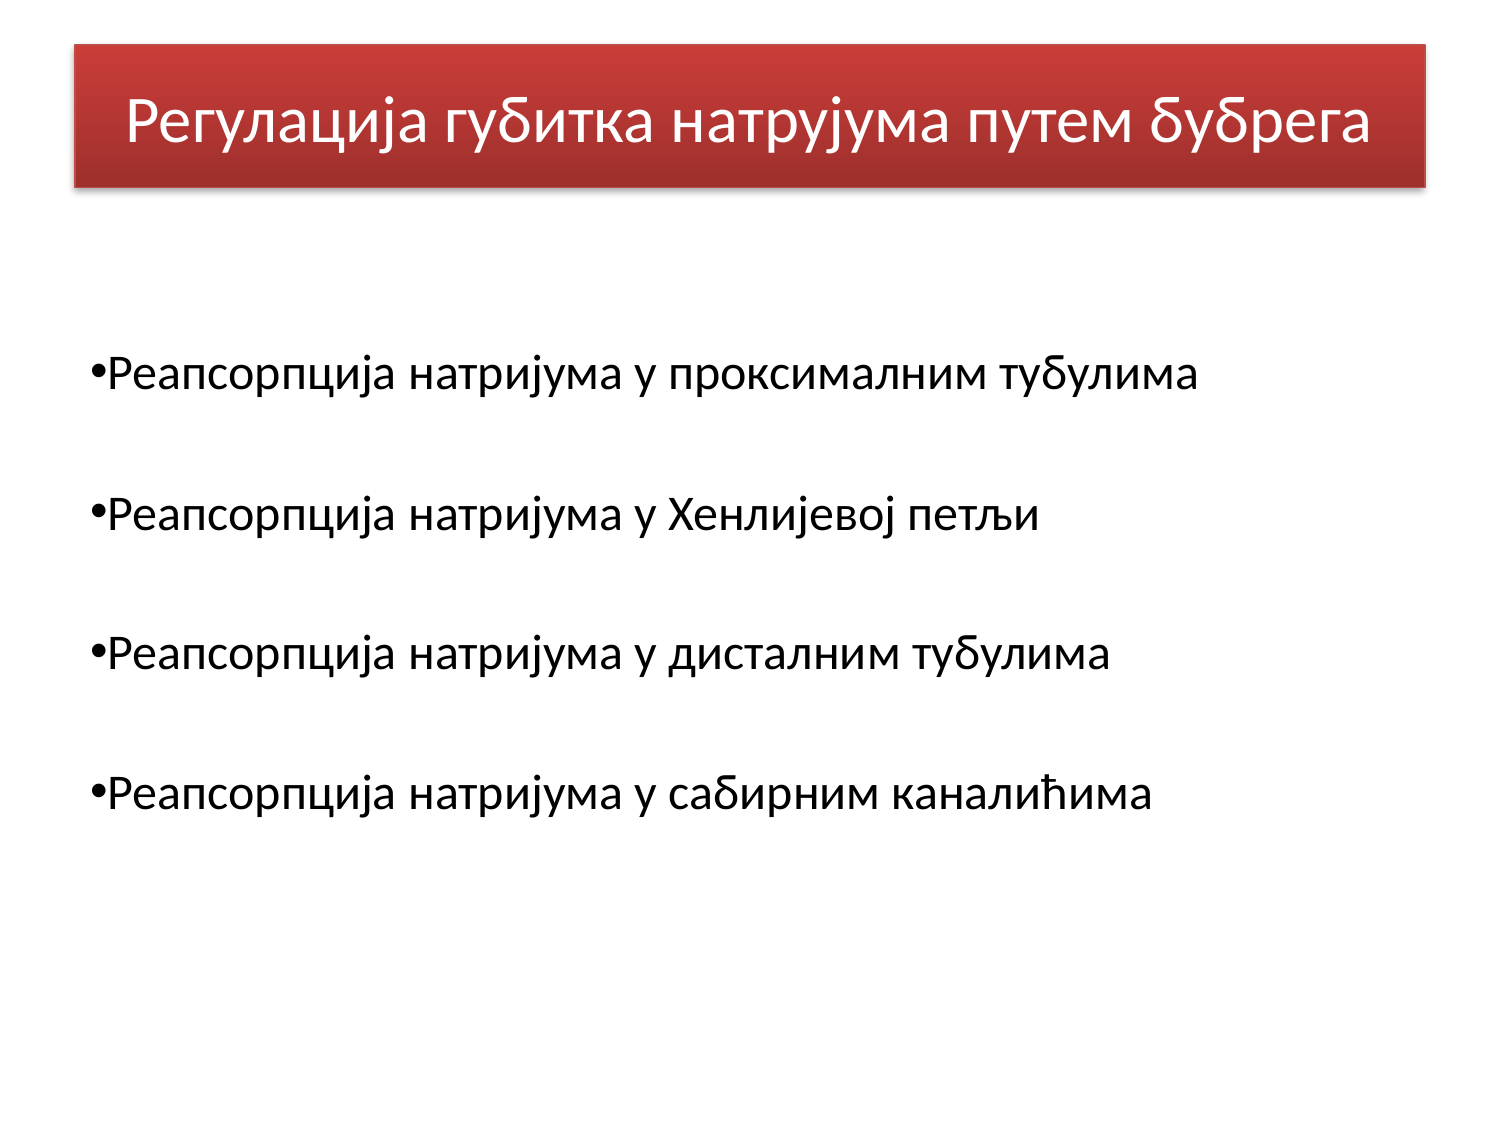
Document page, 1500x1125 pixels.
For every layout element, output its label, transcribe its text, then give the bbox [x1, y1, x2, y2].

list Реапсорпција натријума у проксималним тубулима Реапсорпција натријума у Хенлијевој петљи Реапсорпција натријума у дисталним тубулима Реапсорпција натријума у сабирним каналићима [75, 262, 1425, 1005]
title Регулација губитка натрујума путем бубрега [74, 44, 1426, 188]
